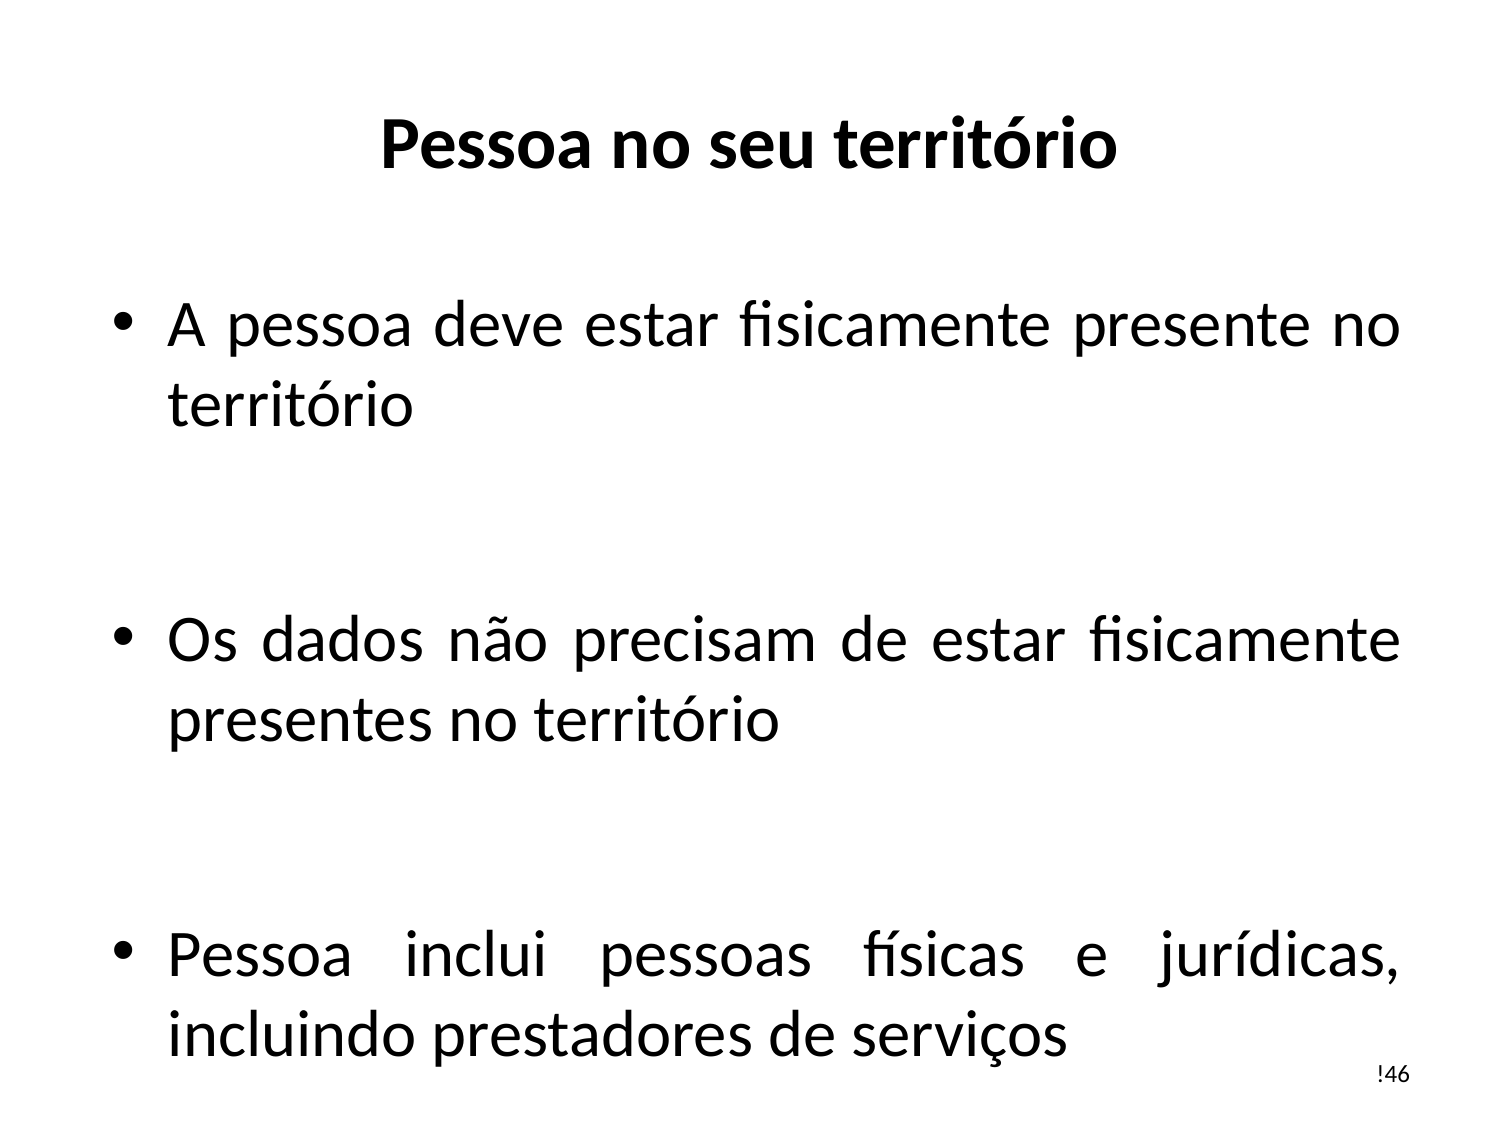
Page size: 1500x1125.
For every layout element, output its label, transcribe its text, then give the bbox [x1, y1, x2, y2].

slide_number !46 [1074, 1042, 1425, 1103]
list A pessoa deve estar fisicamente presente no território Os dados não precisam de estar fisicamente presentes no território Pessoa inclui pessoas físicas e jurídicas, incluindo prestadores de serviços [96, 272, 1418, 1016]
title Pessoa no seu território [74, 44, 1426, 233]
